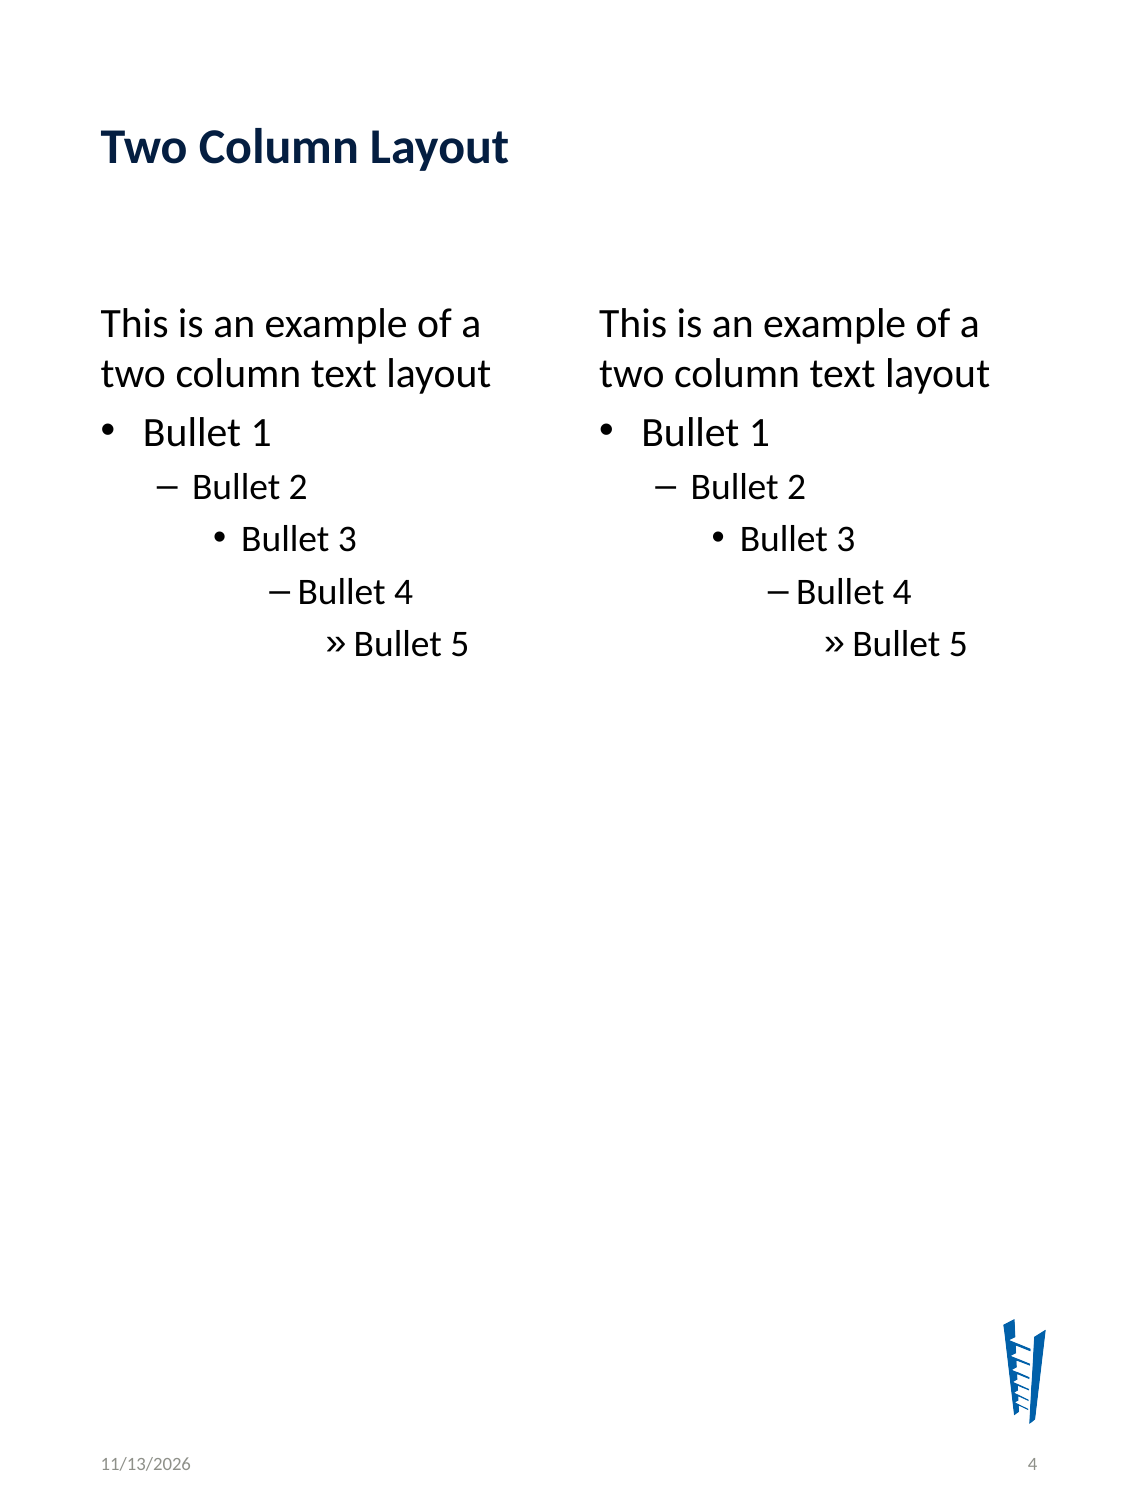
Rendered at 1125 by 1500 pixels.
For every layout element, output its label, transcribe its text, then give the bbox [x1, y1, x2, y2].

title Two Column Layout [100, 59, 1038, 228]
slide_number 4 [874, 1441, 1038, 1487]
picture [1003, 1319, 1046, 1424]
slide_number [100, 1441, 264, 1487]
list This is an example of a two column text layout Bullet 1 Bullet 2 Bullet 3 Bullet 4 Bullet 5 This is an example of a two column text layout Bullet 1 Bullet 2 Bullet 3 Bullet 4 Bullet 5 [100, 288, 1038, 1325]
